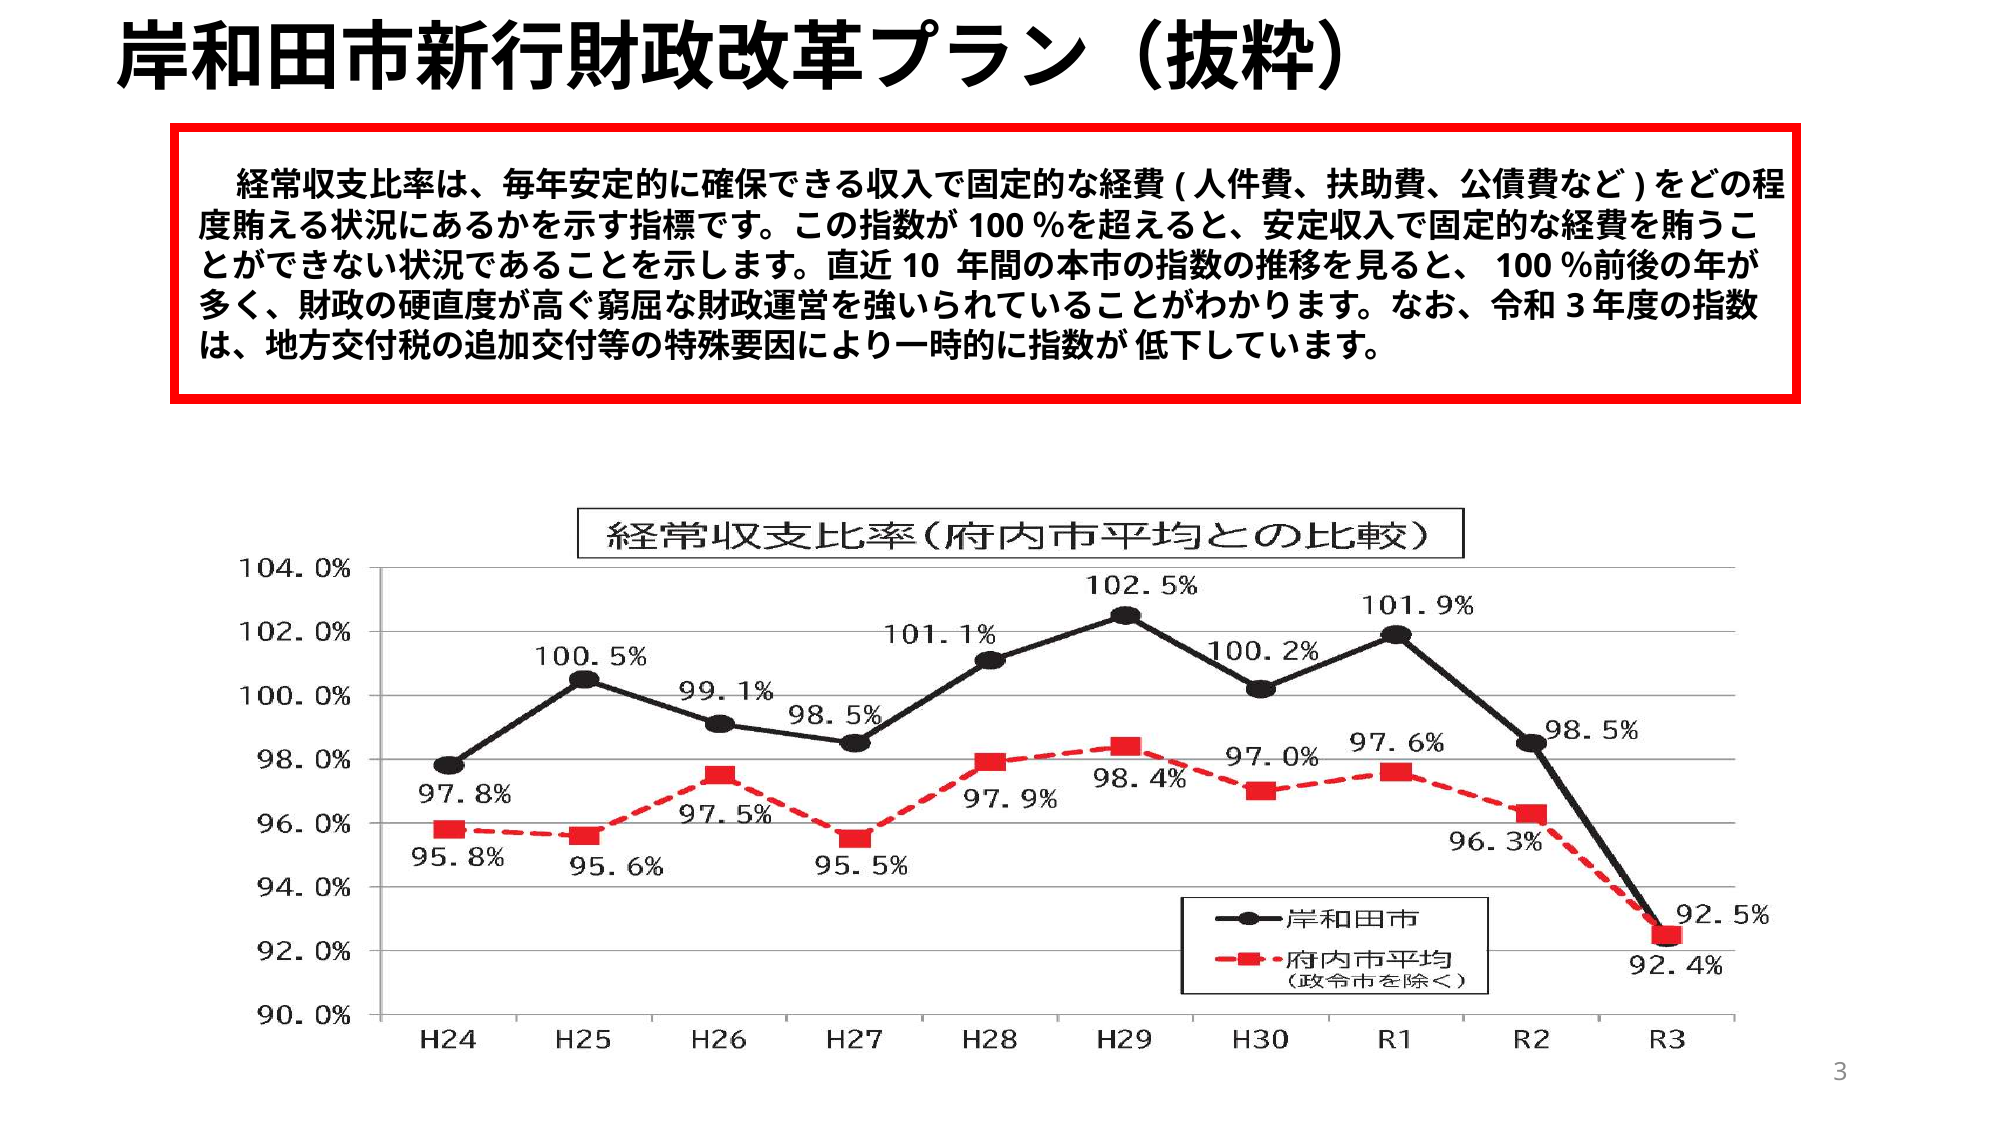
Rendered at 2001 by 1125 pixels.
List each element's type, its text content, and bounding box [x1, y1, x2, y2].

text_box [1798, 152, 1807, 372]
text_box [174, 126, 1798, 400]
slide_number 3 [1793, 1042, 1863, 1103]
picture [184, 497, 1785, 1057]
text_box 岸和田市新行財政改革プラン（抜粋） [100, 0, 1417, 106]
